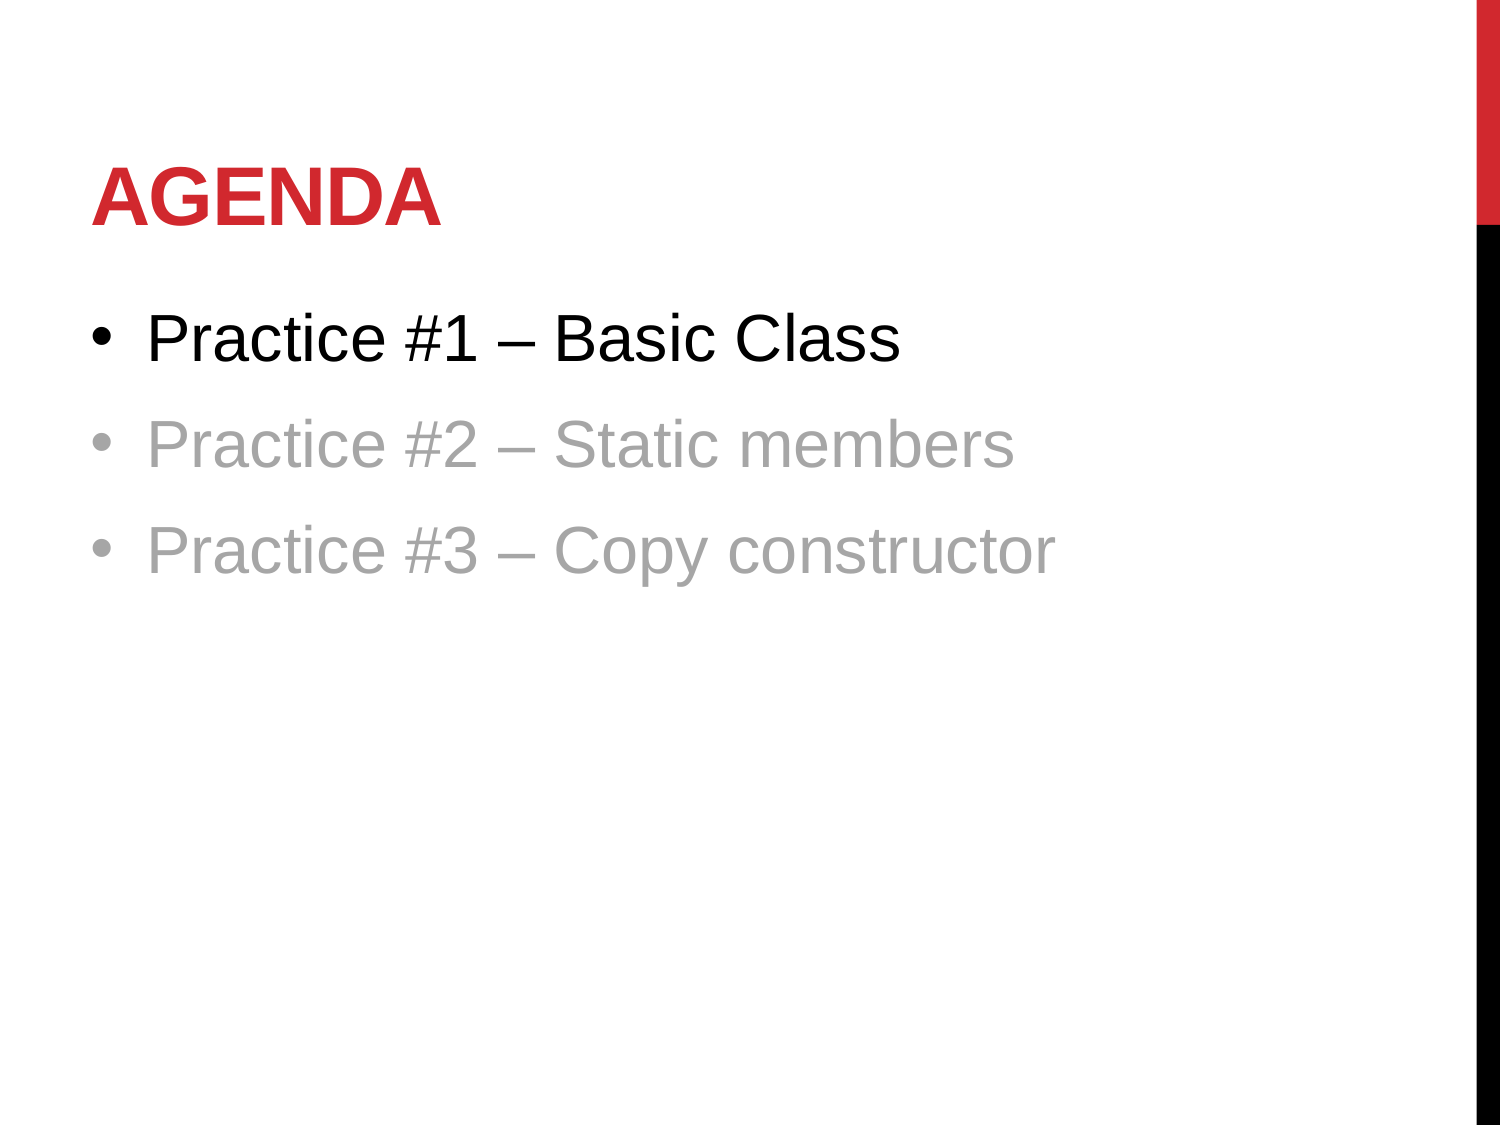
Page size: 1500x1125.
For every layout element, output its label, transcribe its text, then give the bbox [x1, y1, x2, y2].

list Practice #1 – Basic Class Practice #2 – Static members Practice #3 – Copy constructor [75, 287, 1325, 1005]
title Agenda [75, 25, 1025, 250]
